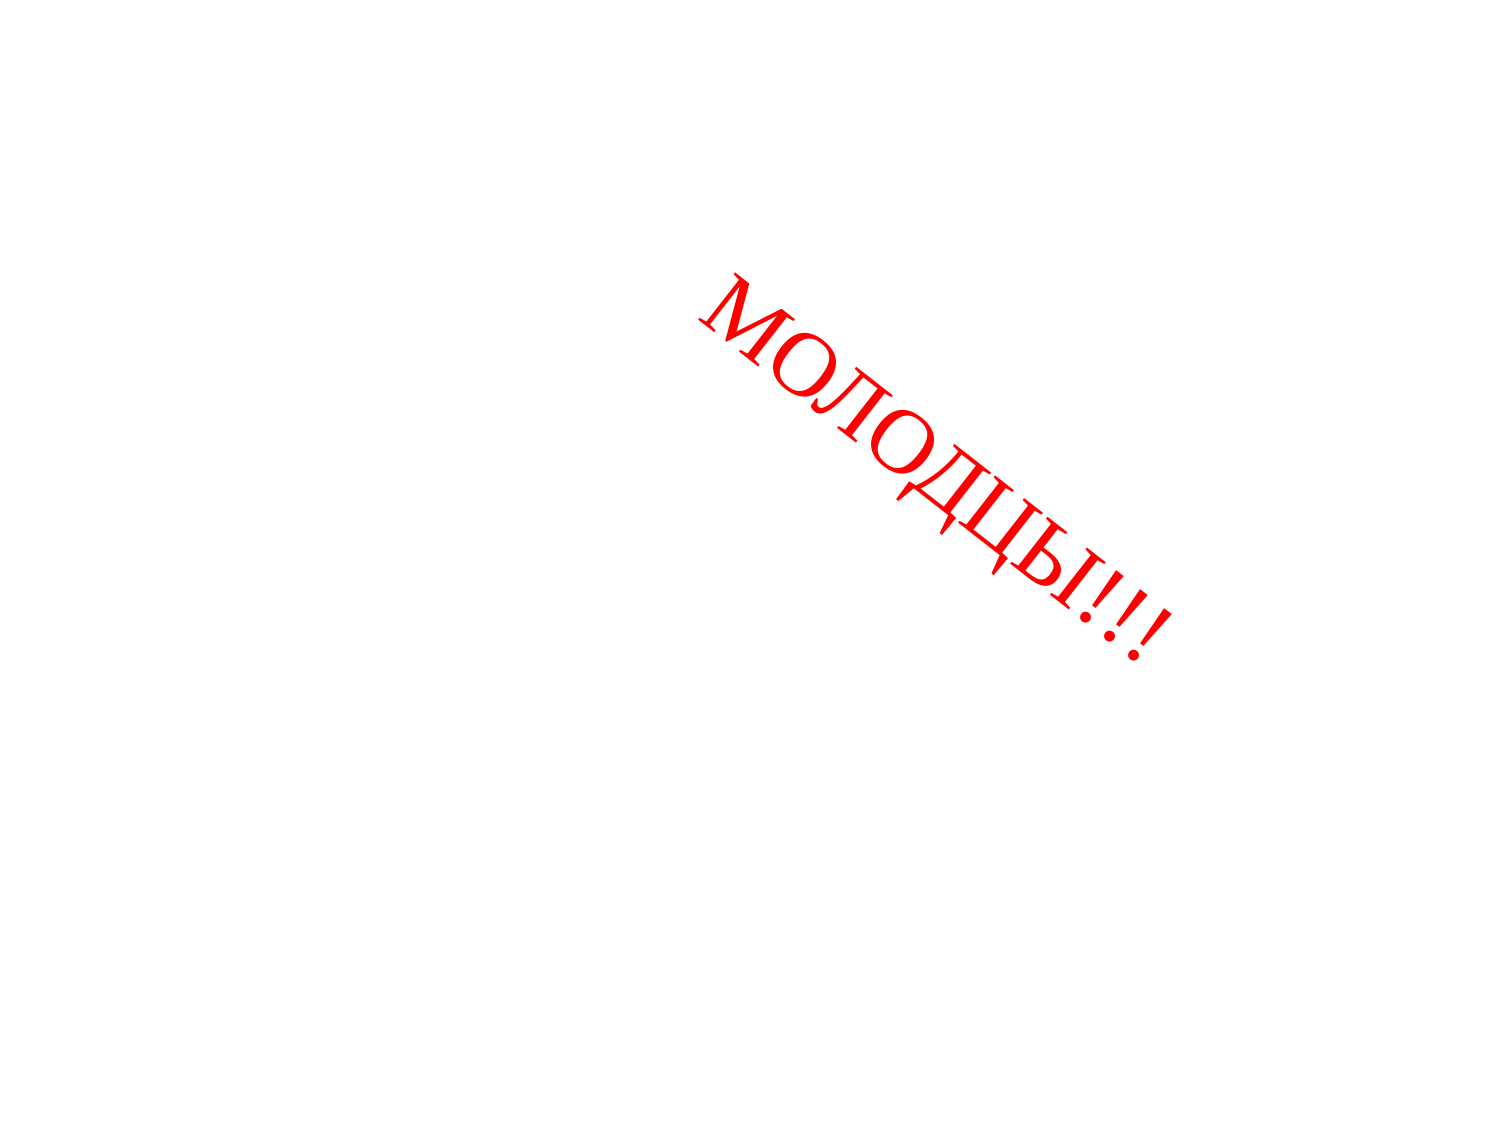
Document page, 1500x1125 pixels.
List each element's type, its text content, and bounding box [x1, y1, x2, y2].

title МОЛОДЦЫ!!! [527, 111, 1359, 819]
